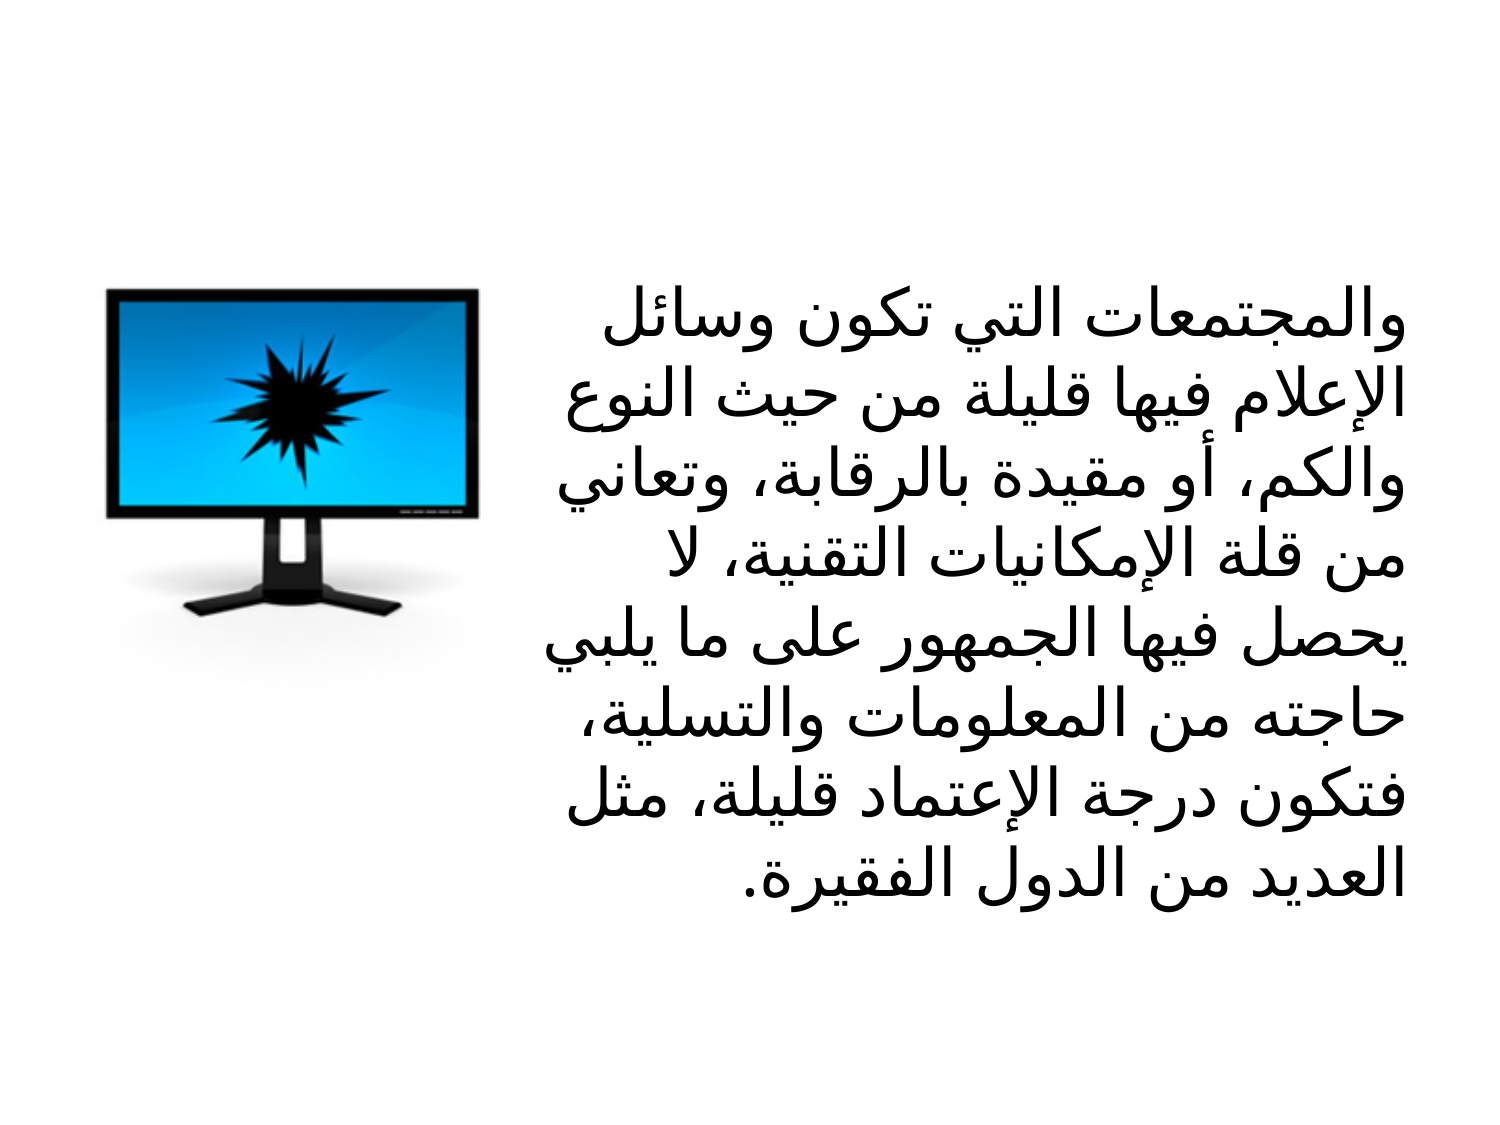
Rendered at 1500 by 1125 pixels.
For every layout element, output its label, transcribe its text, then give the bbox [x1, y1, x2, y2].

list والمجتمعات التي تكون وسائل الإعلام فيها قليلة من حيث النوع والكم، أو مقيدة بالرقابة، وتعاني من قلة الإمكانيات التقنية، لا يحصل فيها الجمهور على ما يلبي حاجته من المعلومات والتسلية، فتكون درجة الإعتماد قليلة، مثل العديد من الدول الفقيرة. [513, 262, 1425, 1005]
picture [52, 243, 516, 705]
